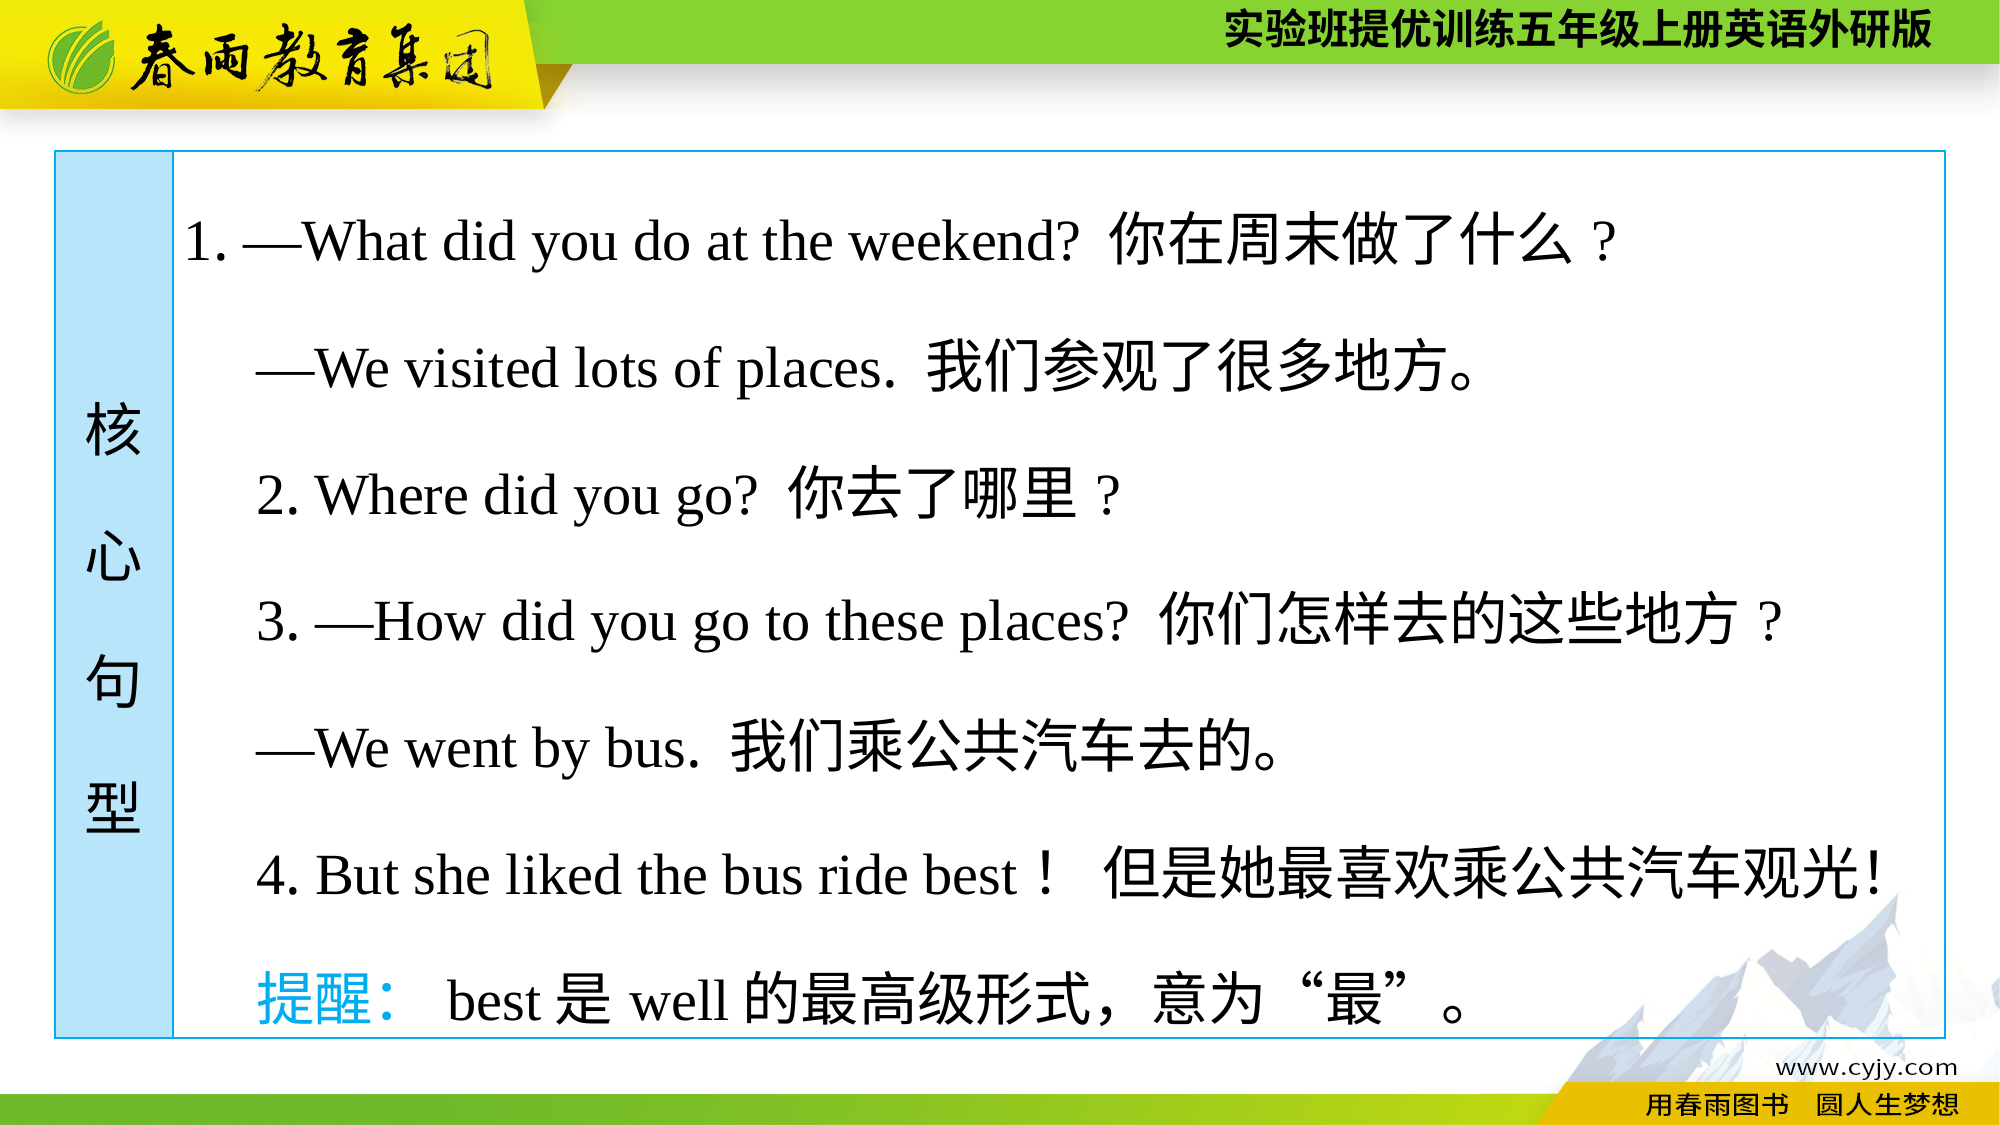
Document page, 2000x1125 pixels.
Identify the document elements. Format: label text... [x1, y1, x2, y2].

table_header 核 心 句 型 [56, 152, 172, 1037]
table_header 1. —What did you do at the weekend? 你在周末做了什么? —We visited lots of places. 我们参观了很多地方。 2. Where did you go? 你去了哪里? 3. —How did you go to these places? 你们怎样去的这些地方? —We went by bus. 我们乘公共汽车去的。 4. But she liked the bus ride best！ 但是她最喜欢乘公共汽车观光！ 提醒：best是well的最高级形式，意为“最”。 [174, 152, 1944, 1037]
picture [0, 0, 2000, 1125]
